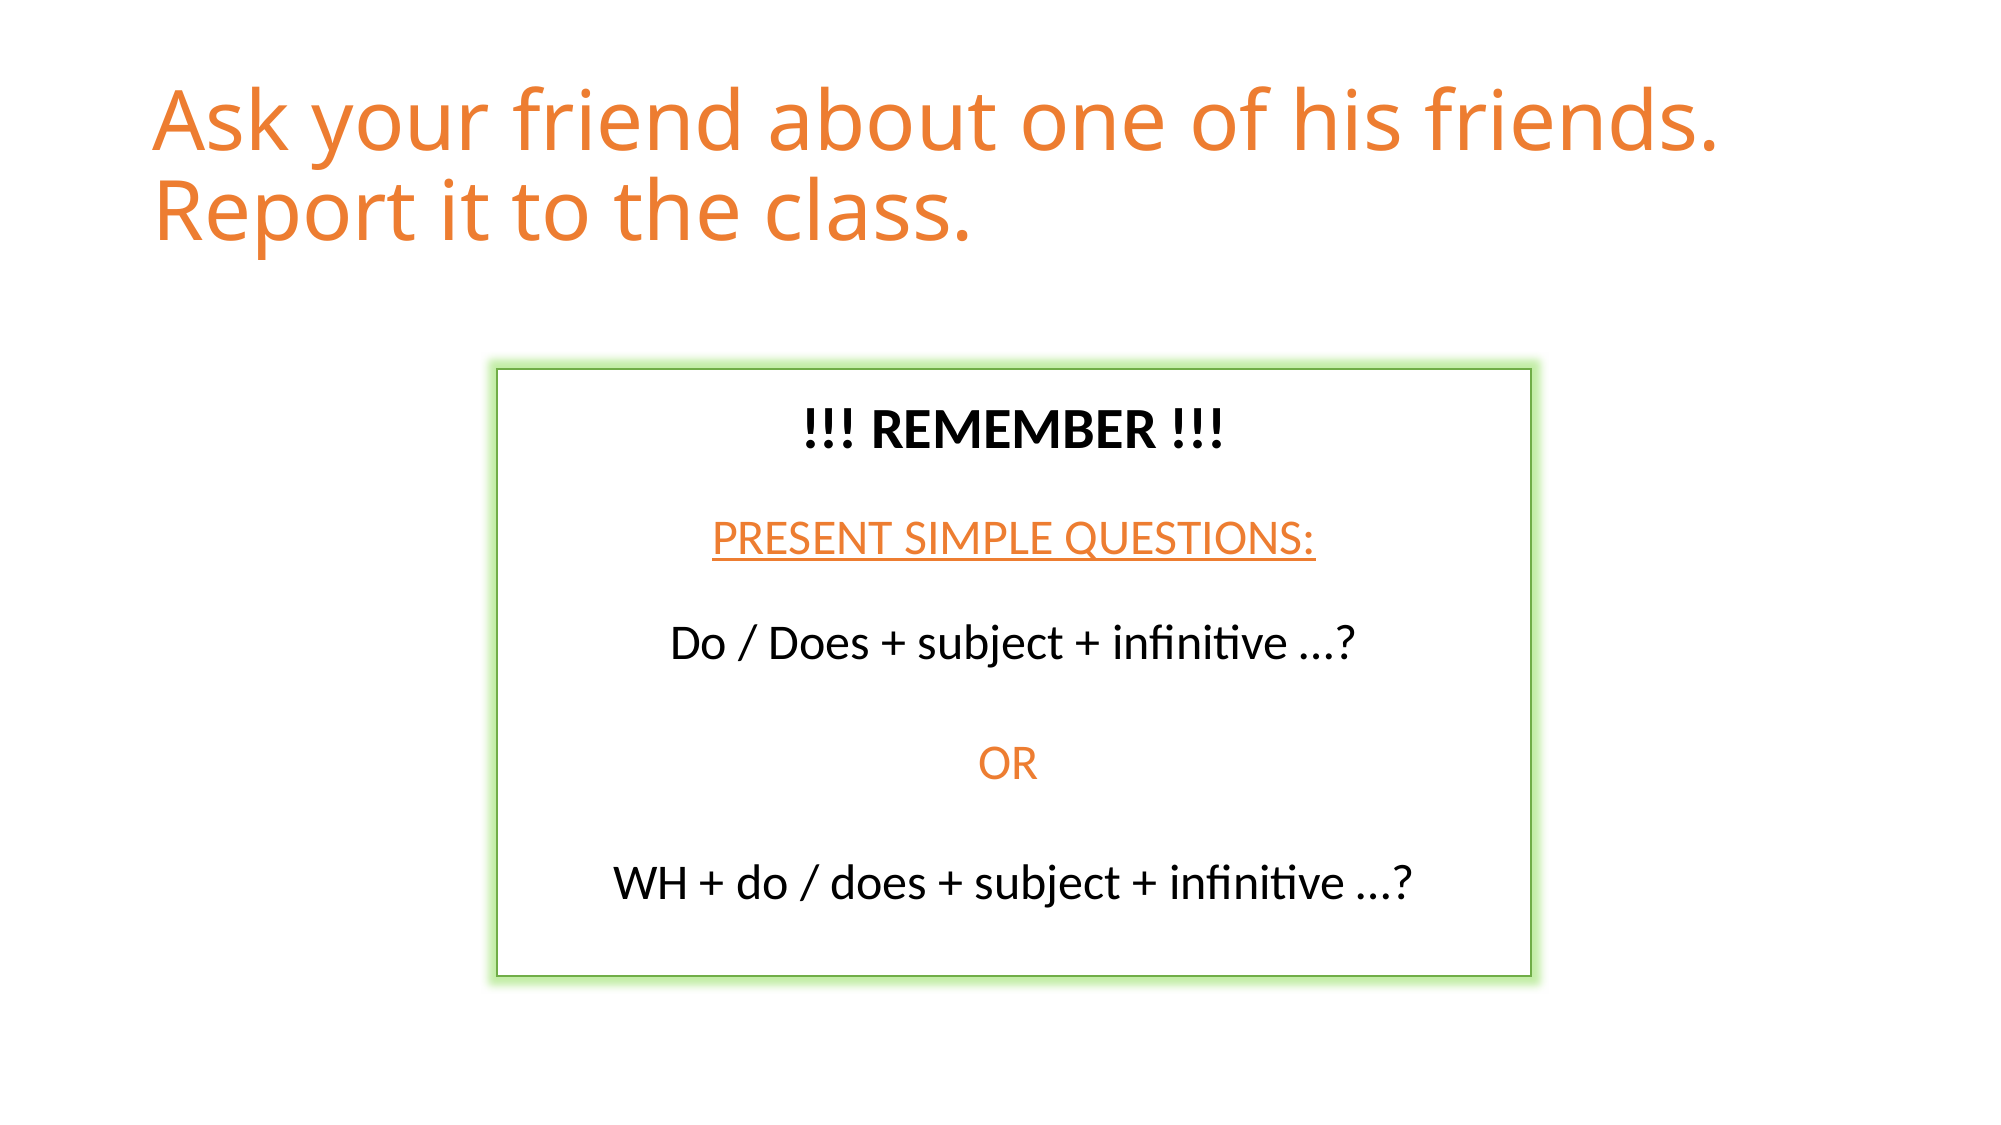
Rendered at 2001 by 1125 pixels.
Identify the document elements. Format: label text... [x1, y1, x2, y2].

text_box !!! REMEMBER !!! PRESENT SIMPLE QUESTIONS: Do / Does + subject + infinitive …? OR WH + do / does + subject + infinitive …? [496, 368, 1532, 977]
title Ask your friend about one of his friends. Report it to the class. [137, 59, 1863, 278]
